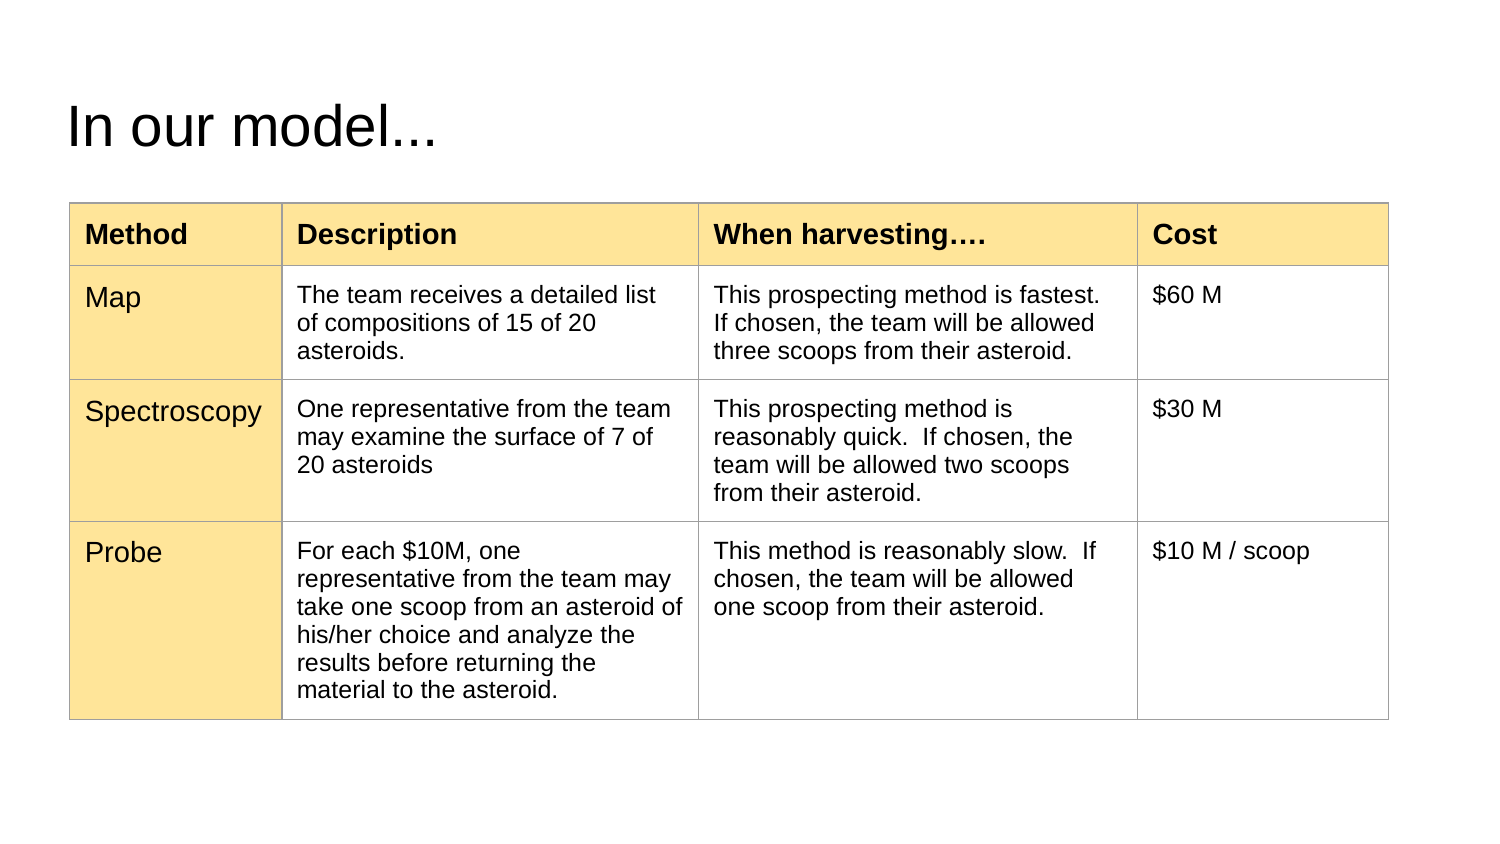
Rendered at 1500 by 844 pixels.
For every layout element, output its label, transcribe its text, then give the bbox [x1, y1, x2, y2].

title In our model... [51, 72, 1449, 167]
table_header Method [70, 204, 281, 265]
table_cell $60 M [1138, 266, 1388, 379]
table_header When harvesting…. [699, 204, 1137, 265]
table_cell Map [70, 266, 281, 379]
table_header Cost [1138, 204, 1388, 265]
table_cell This method is reasonably slow. If chosen, the team will be allowed one scoop from their asteroid. [699, 522, 1137, 719]
table_cell Probe [70, 522, 281, 719]
table_cell This prospecting method is fastest. If chosen, the team will be allowed three scoops from their asteroid. [699, 266, 1137, 379]
table_cell One representative from the team may examine the surface of 7 of 20 asteroids [283, 380, 698, 521]
table_cell $10 M / scoop [1138, 522, 1388, 719]
table_cell This prospecting method is reasonably quick. If chosen, the team will be allowed two scoops from their asteroid. [699, 380, 1137, 521]
table_cell The team receives a detailed list of compositions of 15 of 20 asteroids. [283, 266, 698, 379]
table_header Description [283, 204, 698, 265]
table_cell Spectroscopy [70, 380, 281, 521]
table_cell For each $10M, one representative from the team may take one scoop from an asteroid of his/her choice and analyze the results before returning the material to the asteroid. [283, 522, 698, 719]
table_cell $30 M [1138, 380, 1388, 521]
